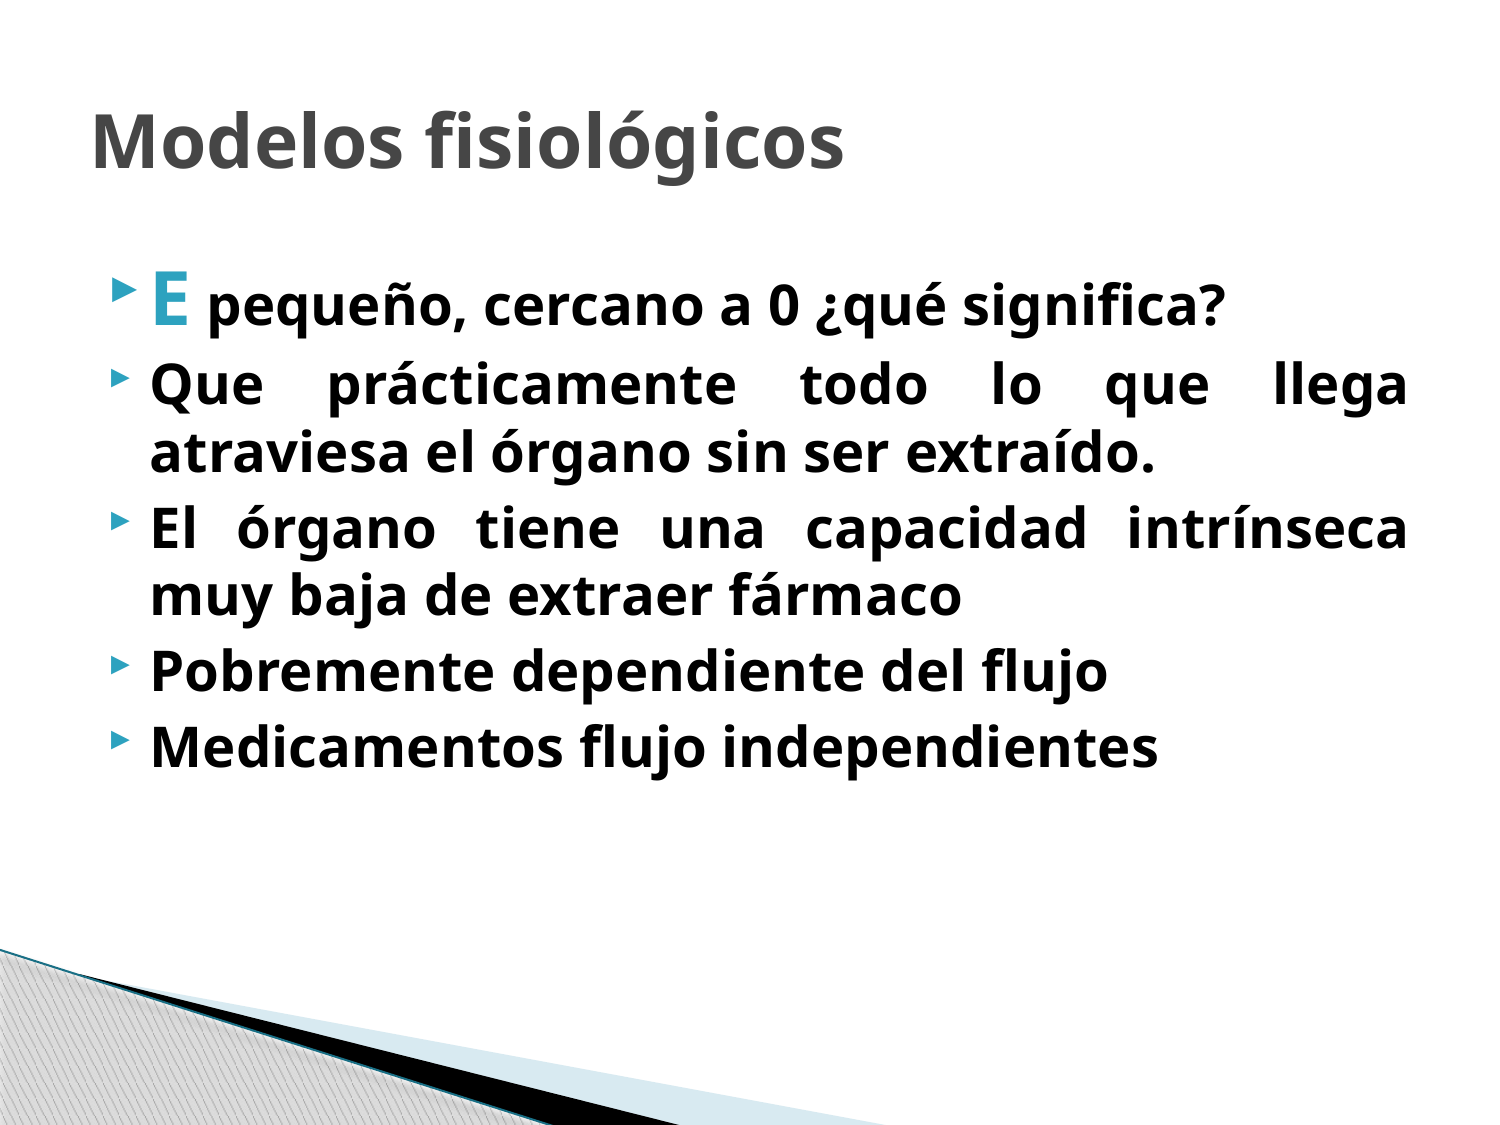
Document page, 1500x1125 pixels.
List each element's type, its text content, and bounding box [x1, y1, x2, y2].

list E pequeño, cercano a 0 ¿qué significa? Que prácticamente todo lo que llega atraviesa el órgano sin ser extraído. El órgano tiene una capacidad intrínseca muy baja de extraer fármaco Pobremente dependiente del flujo Medicamentos flujo independientes [74, 242, 1426, 986]
title Modelos fisiológicos [75, 45, 1425, 233]
